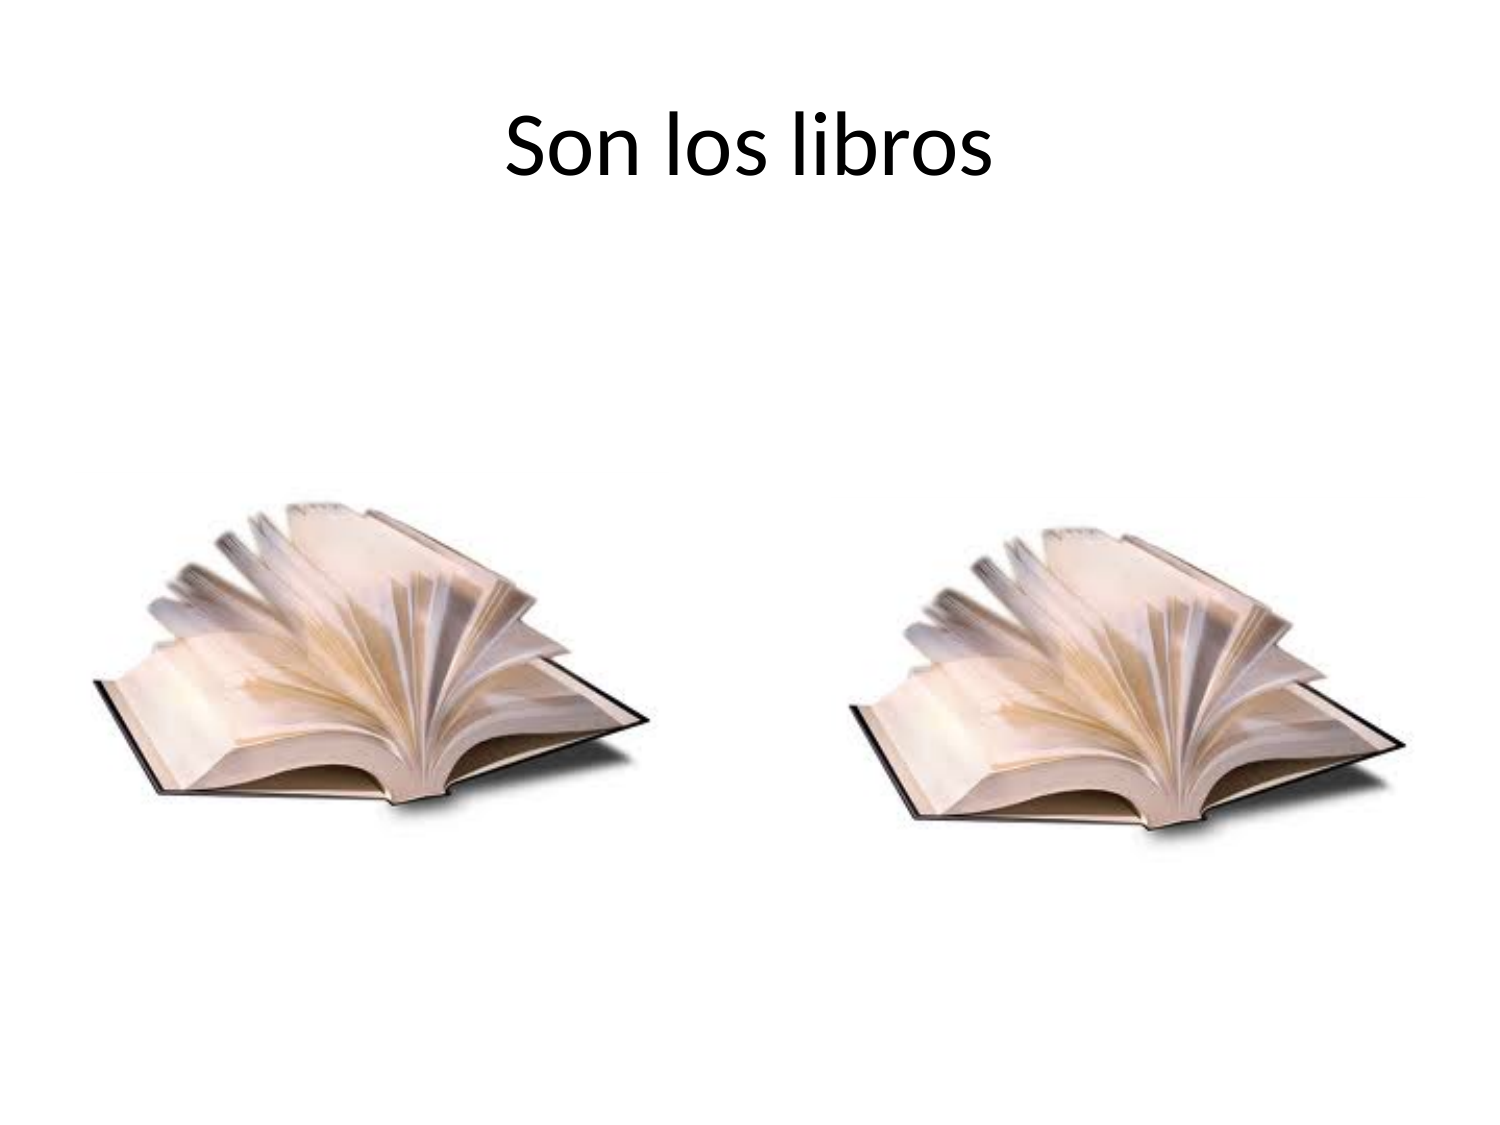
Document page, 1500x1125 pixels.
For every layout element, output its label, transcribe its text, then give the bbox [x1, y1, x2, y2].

picture [74, 470, 669, 841]
title Son los libros [75, 45, 1425, 233]
picture [830, 495, 1426, 866]
